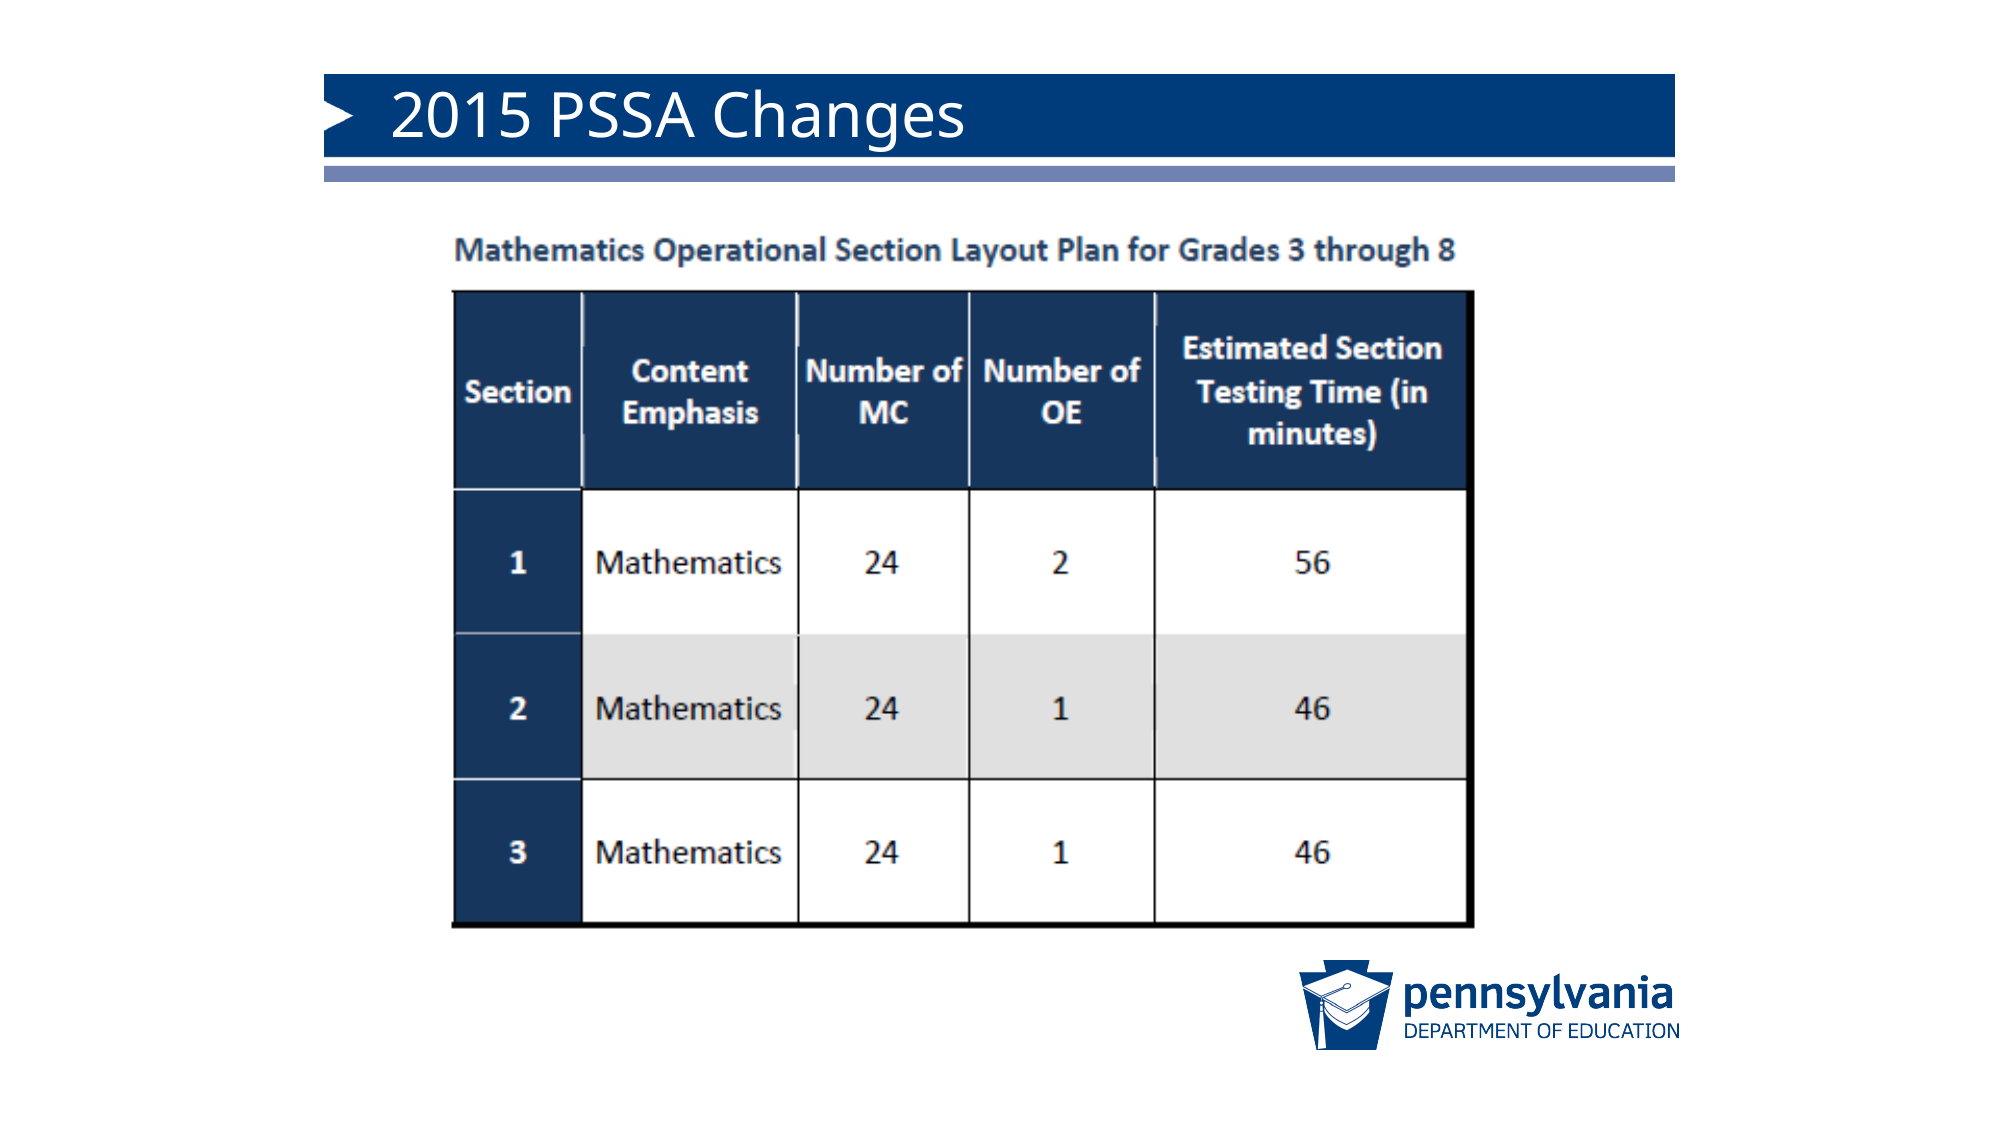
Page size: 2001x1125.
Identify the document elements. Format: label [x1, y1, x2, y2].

picture [374, 222, 1679, 1051]
picture [324, 74, 1676, 182]
